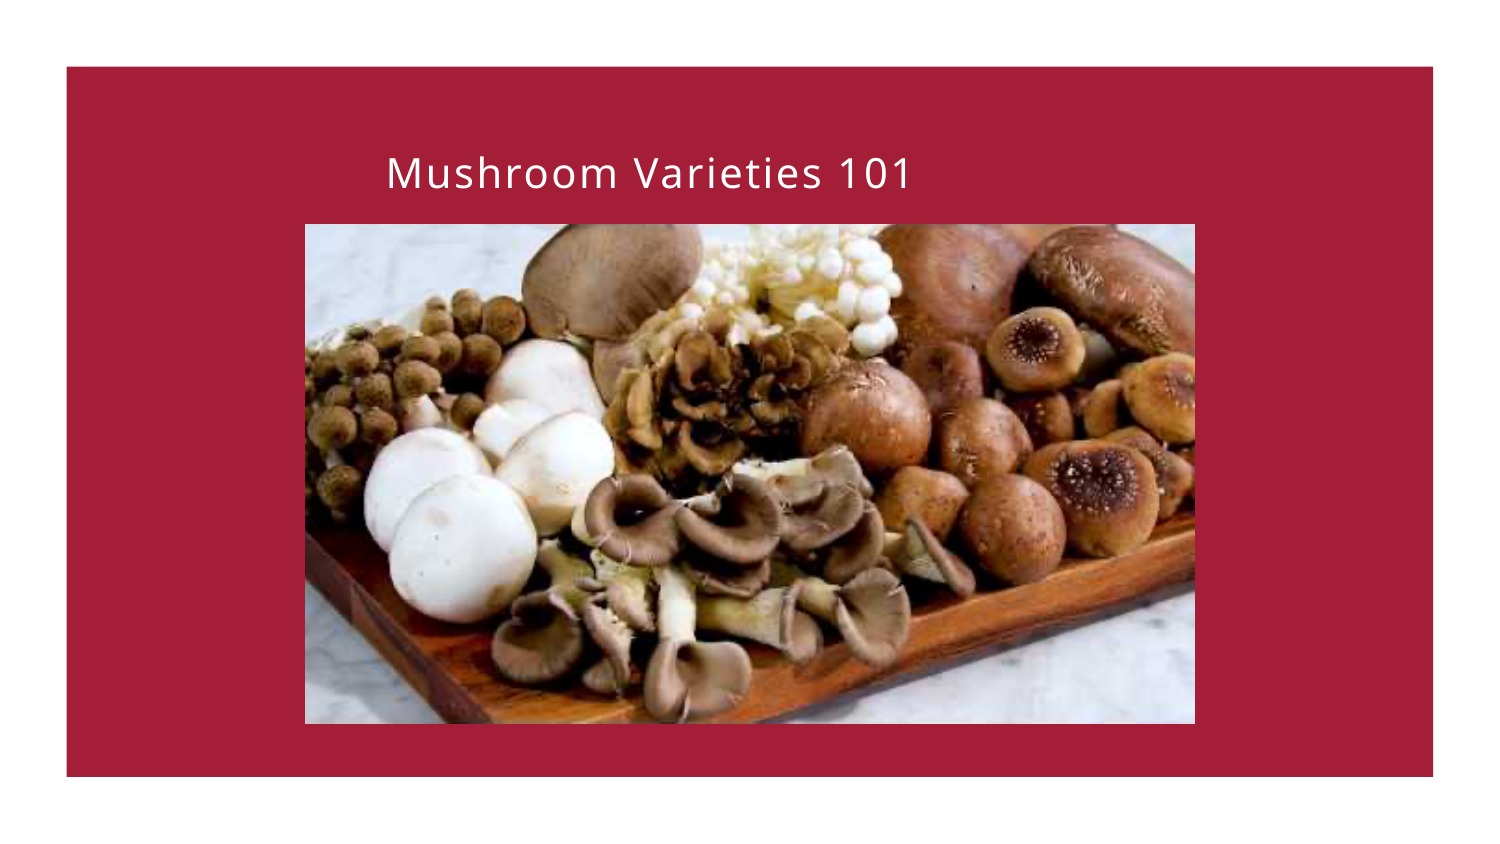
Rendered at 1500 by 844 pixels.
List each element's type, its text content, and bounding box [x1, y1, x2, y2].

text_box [304, 223, 1196, 725]
text_box Mushroom Varieties 101 [370, 139, 1130, 204]
